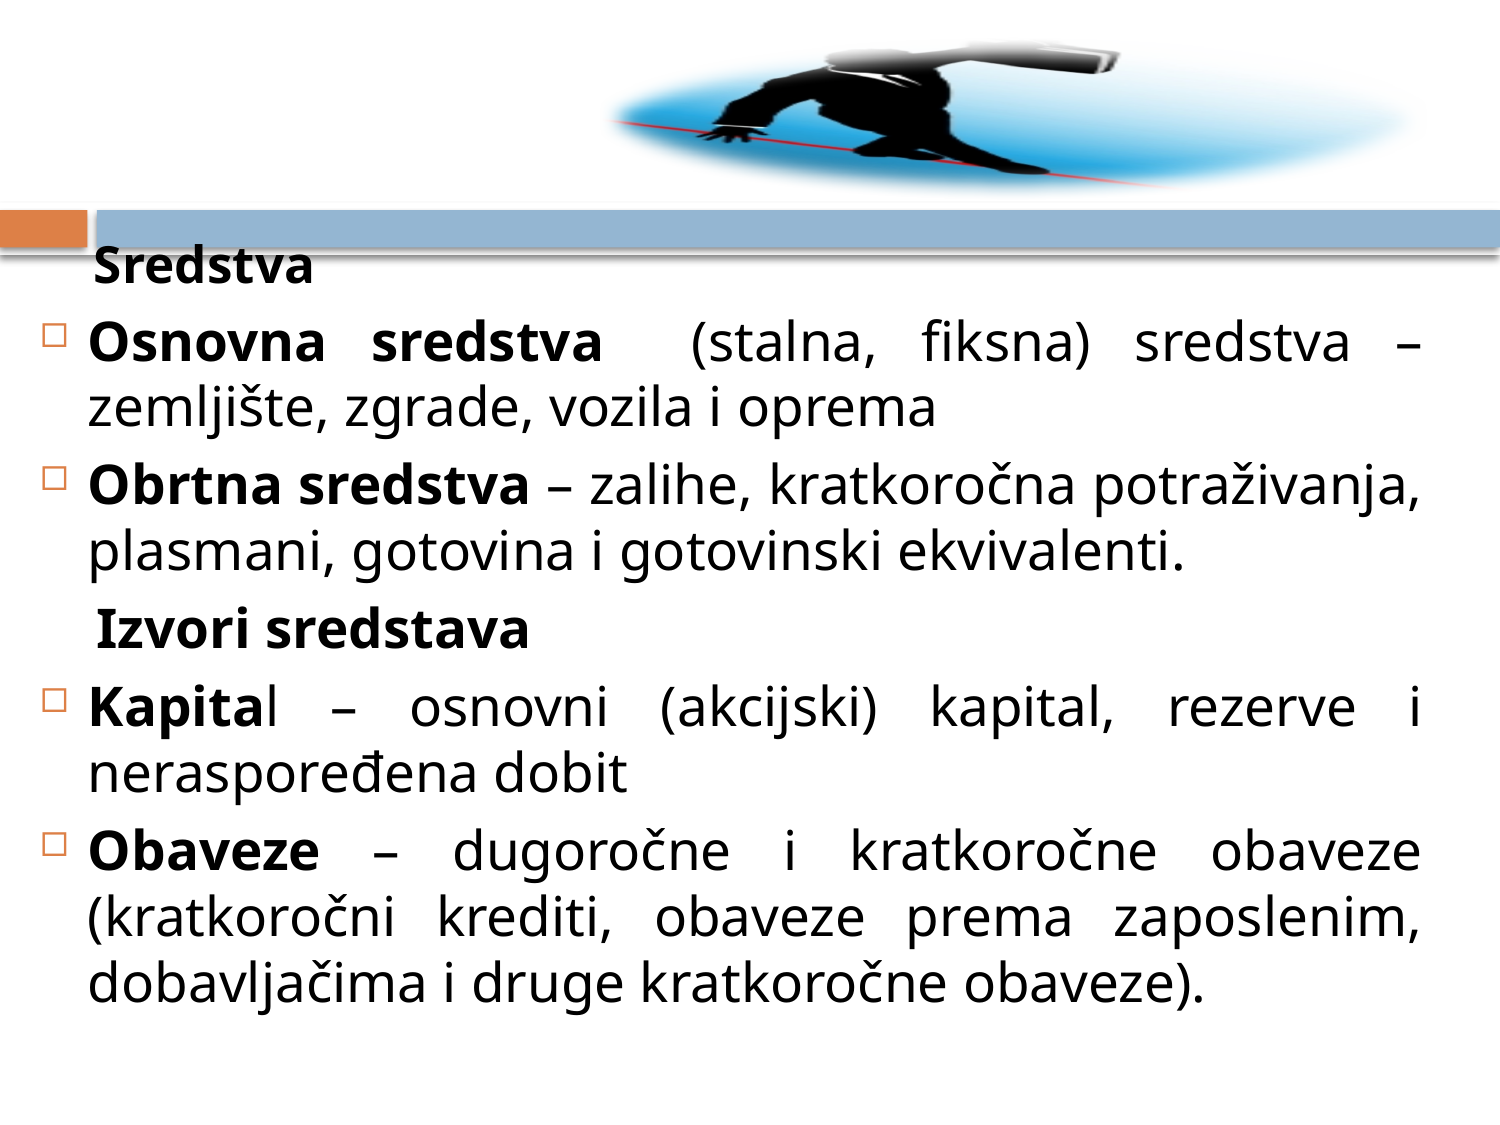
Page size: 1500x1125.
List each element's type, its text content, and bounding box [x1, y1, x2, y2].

picture [587, 37, 1438, 201]
list Sredstva Osnovna sredstva (stalna, fiksna) sredstva – zemljište, zgrade, vozila i oprema Obrtna sredstva – zalihe, kratkoročna potraživanja, plasmani, gotovina i gotovinski ekvivalenti. Izvori sredstava Kapital – osnovni (akcijski) kapital, rezerve i neraspoređena dobit Obaveze – dugoročne i kratkoročne obaveze (kratkoročni krediti, obaveze prema zaposlenim, dobavljačima i druge kratkoročne obaveze). [24, 224, 1438, 1088]
